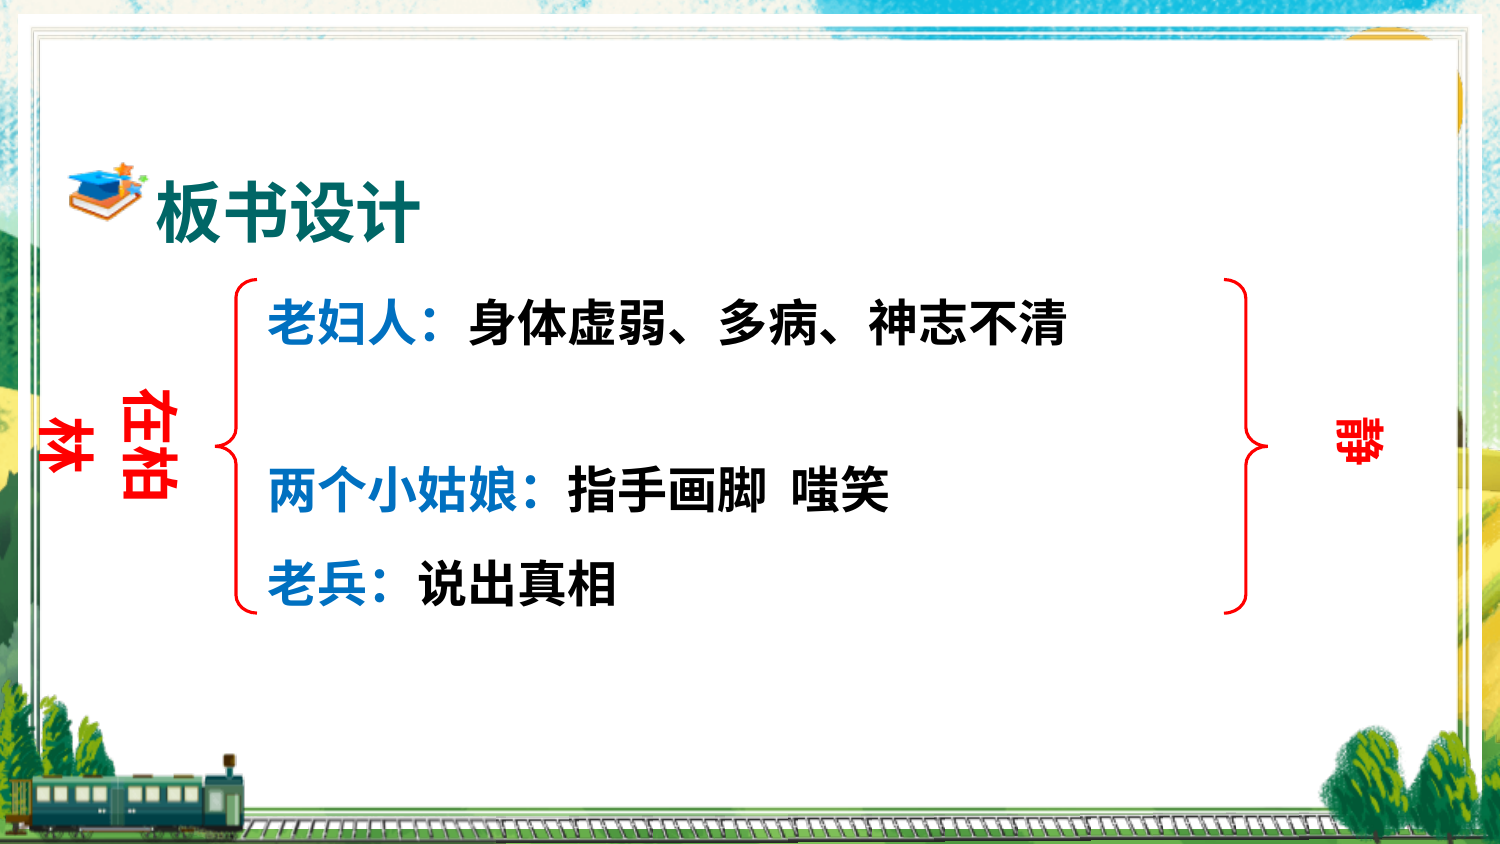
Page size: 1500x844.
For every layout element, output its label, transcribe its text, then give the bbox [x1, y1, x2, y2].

text_box 在柏林 [104, 350, 209, 541]
text_box 两个小姑娘：指手画脚 嗤笑 [253, 438, 1222, 526]
picture [0, 0, 1500, 844]
text_box 老妇人：身体虚弱、多病、神志不清 [253, 271, 1248, 359]
text_box 老兵：说出真相 [253, 532, 1234, 620]
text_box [57, 147, 449, 258]
text_box 静 [1317, 317, 1412, 566]
text_box [214, 278, 257, 615]
text_box [1223, 277, 1268, 615]
